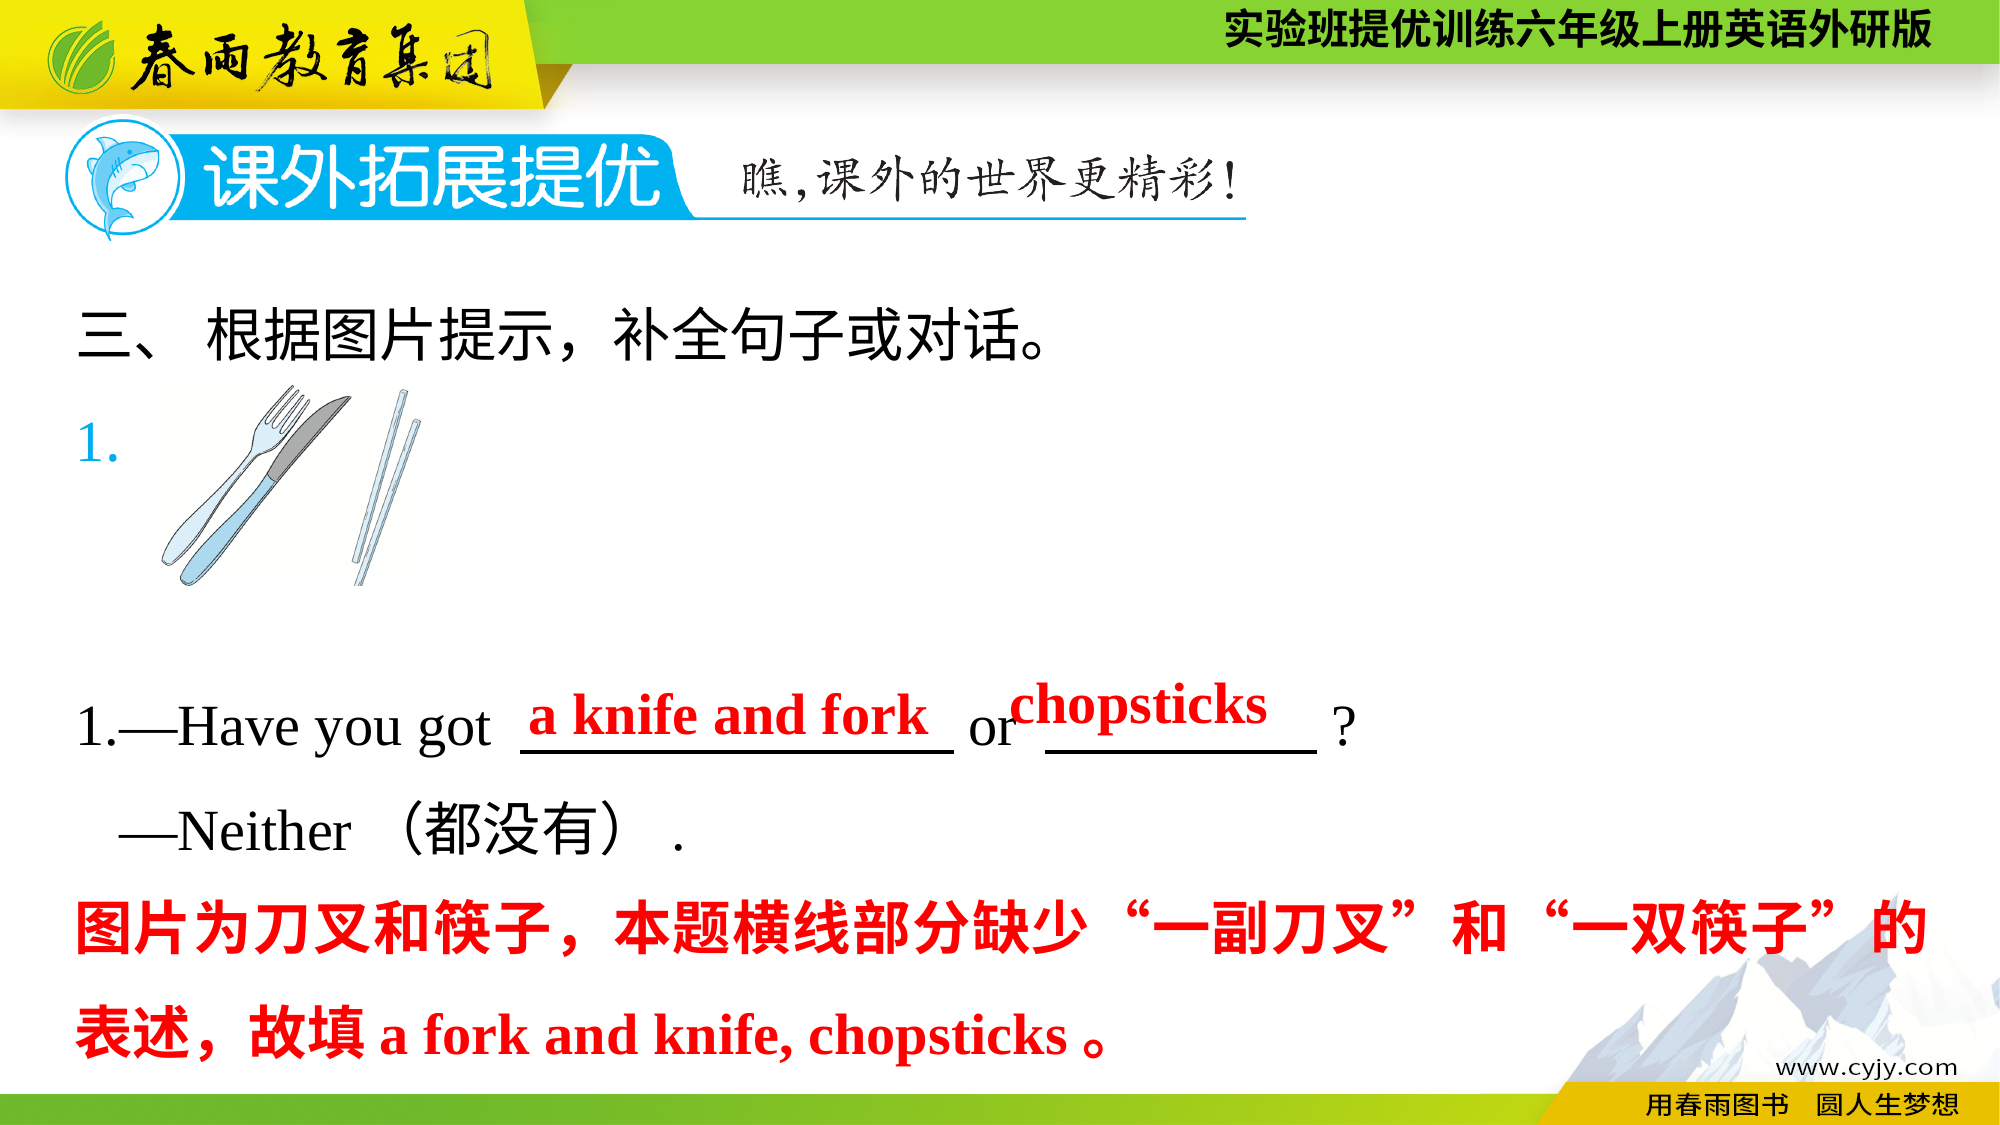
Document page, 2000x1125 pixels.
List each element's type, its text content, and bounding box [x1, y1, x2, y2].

text_box a knife and fork [513, 668, 944, 754]
list 三、 根据图片提示，补全句子或对话。 1. 1.—Have you got or ? —Neither（都没有）. [60, 255, 1945, 877]
text_box chopsticks [994, 657, 1285, 743]
picture [0, 0, 2000, 1125]
text_box 图片为刀叉和筷子，本题横线部分缺少“一副刀叉”和“一双筷子”的表述，故填a fork and knife, chopsticks。 [59, 849, 1944, 1074]
